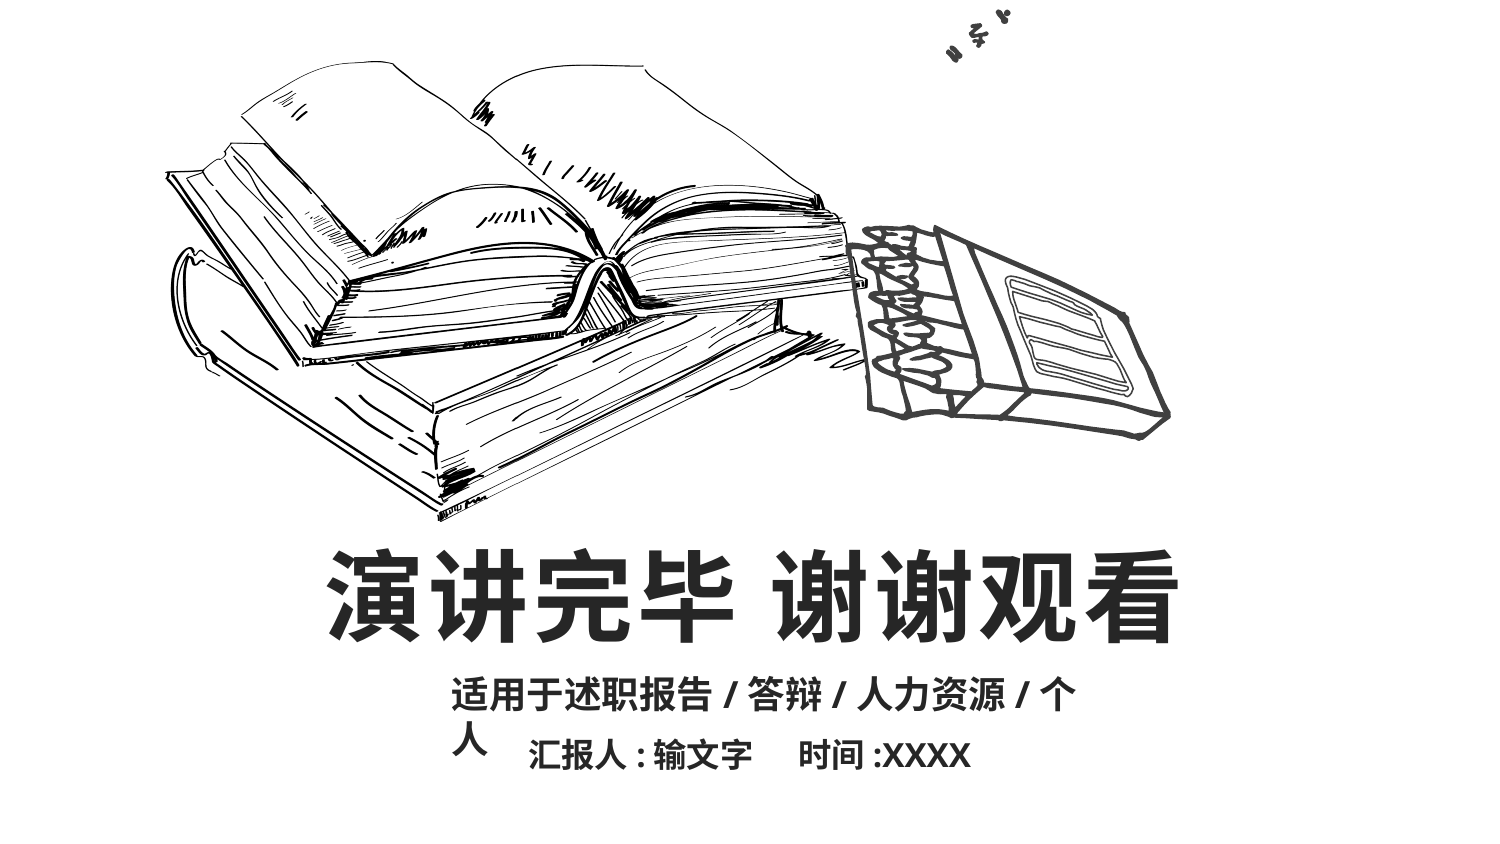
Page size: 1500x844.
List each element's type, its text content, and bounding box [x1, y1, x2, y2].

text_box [798, 92, 1219, 472]
text_box 汇报人:输文字 时间:XXXX [513, 726, 1058, 782]
text_box 适用于述职报告/答辩/人力资源/个人 [436, 664, 1112, 769]
text_box 演讲完毕 谢谢观看 [312, 553, 1311, 635]
picture [165, 61, 868, 523]
